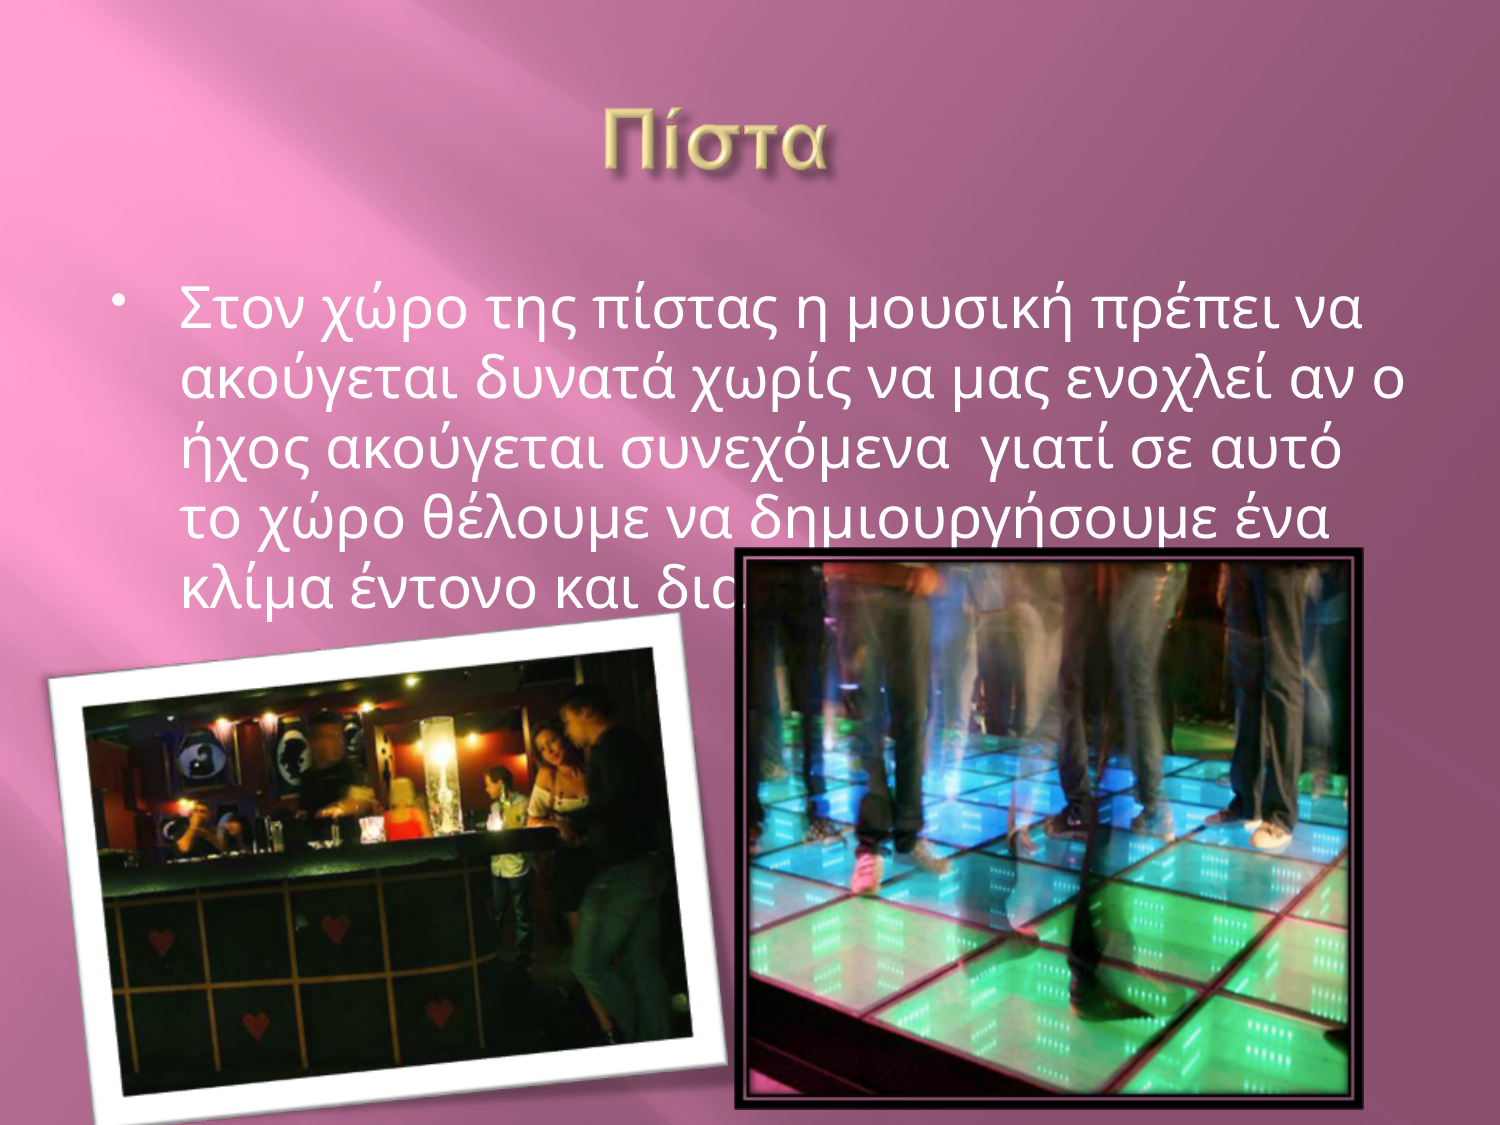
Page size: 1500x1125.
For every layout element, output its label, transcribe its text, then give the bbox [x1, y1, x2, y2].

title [73, 43, 1427, 235]
picture [28, 547, 1365, 1125]
list Στον χώρο της πίστας η μουσική πρέπει να ακούγεται δυνατά χωρίς να μας ενοχλεί αν ο ήχος ακούγεται συνεχόμενα γιατί σε αυτό το χώρο θέλουμε να δημιουργήσουμε ένα κλίμα έντονο και διασκεδαστικό [75, 262, 1425, 1035]
